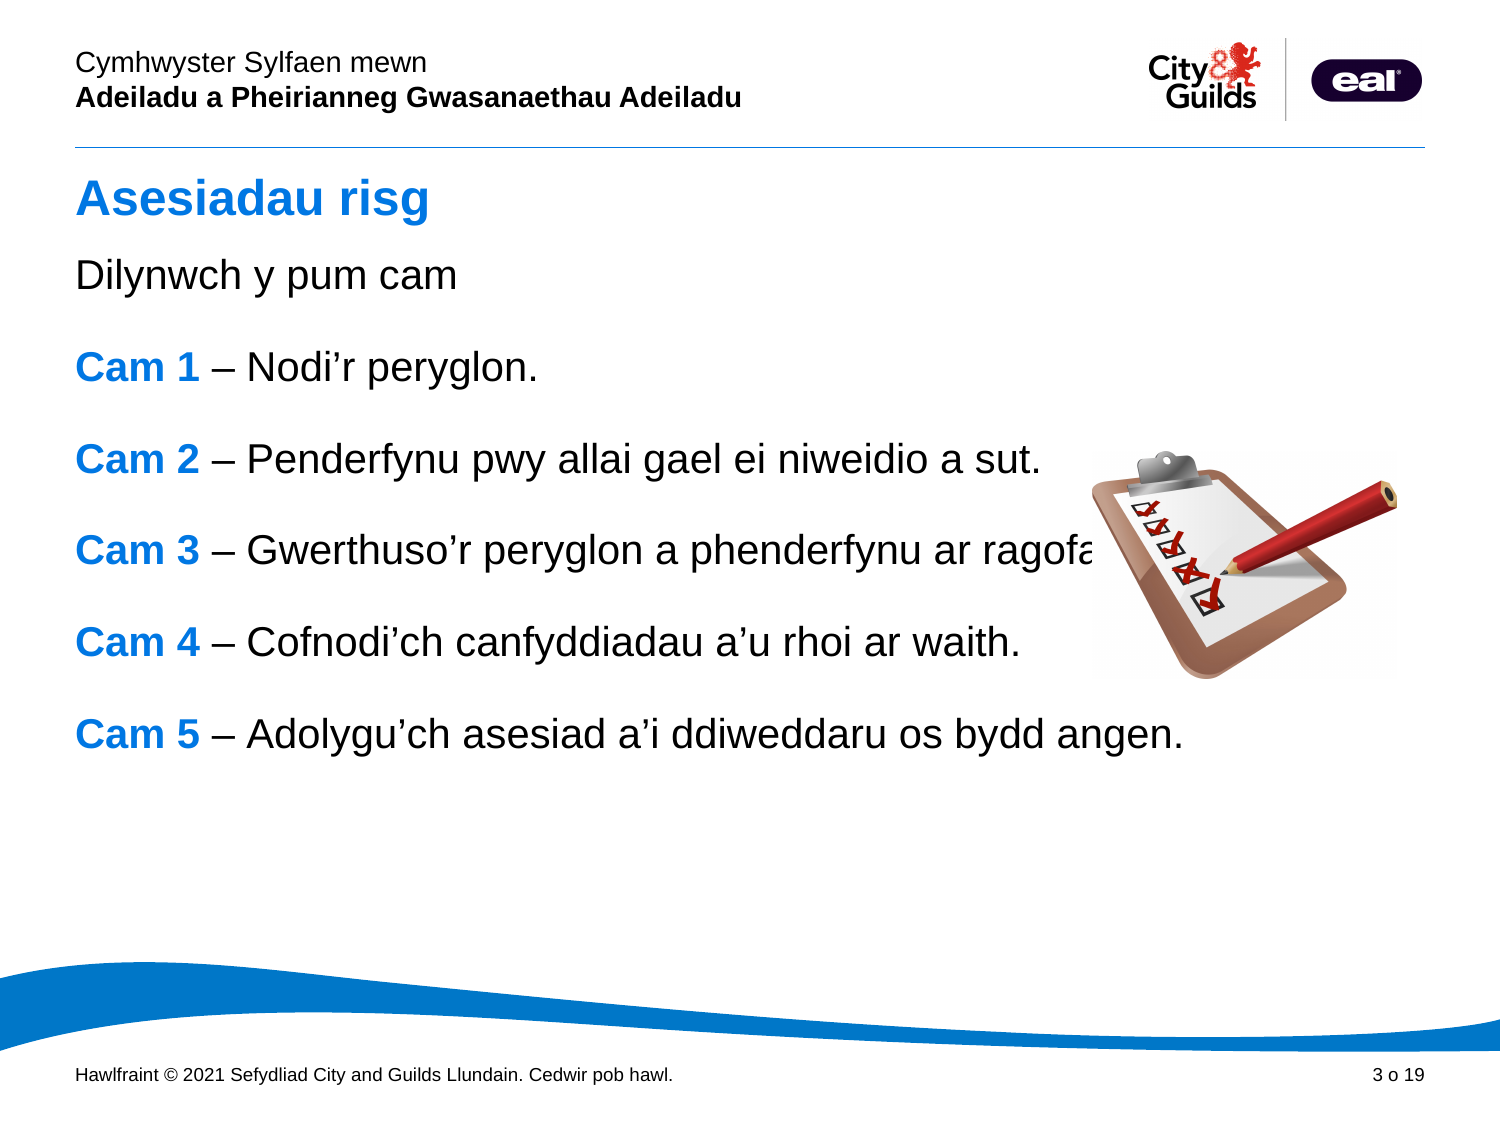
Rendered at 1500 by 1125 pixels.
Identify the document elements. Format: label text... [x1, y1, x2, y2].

list Dilynwch y pum cam Cam 1 – Nodi’r peryglon. Cam 2 – Penderfynu pwy allai gael ei niweidio a sut. Cam 3 – Gwerthuso’r peryglon a phenderfynu ar ragofalon. Cam 4 – Cofnodi’ch canfyddiadau a’u rhoi ar waith. Cam 5 – Adolygu’ch asesiad a’i ddiweddaru os bydd angen. [74, 247, 1426, 946]
picture [1092, 450, 1397, 679]
picture [1149, 38, 1422, 121]
title Asesiadau risg [74, 165, 1426, 229]
